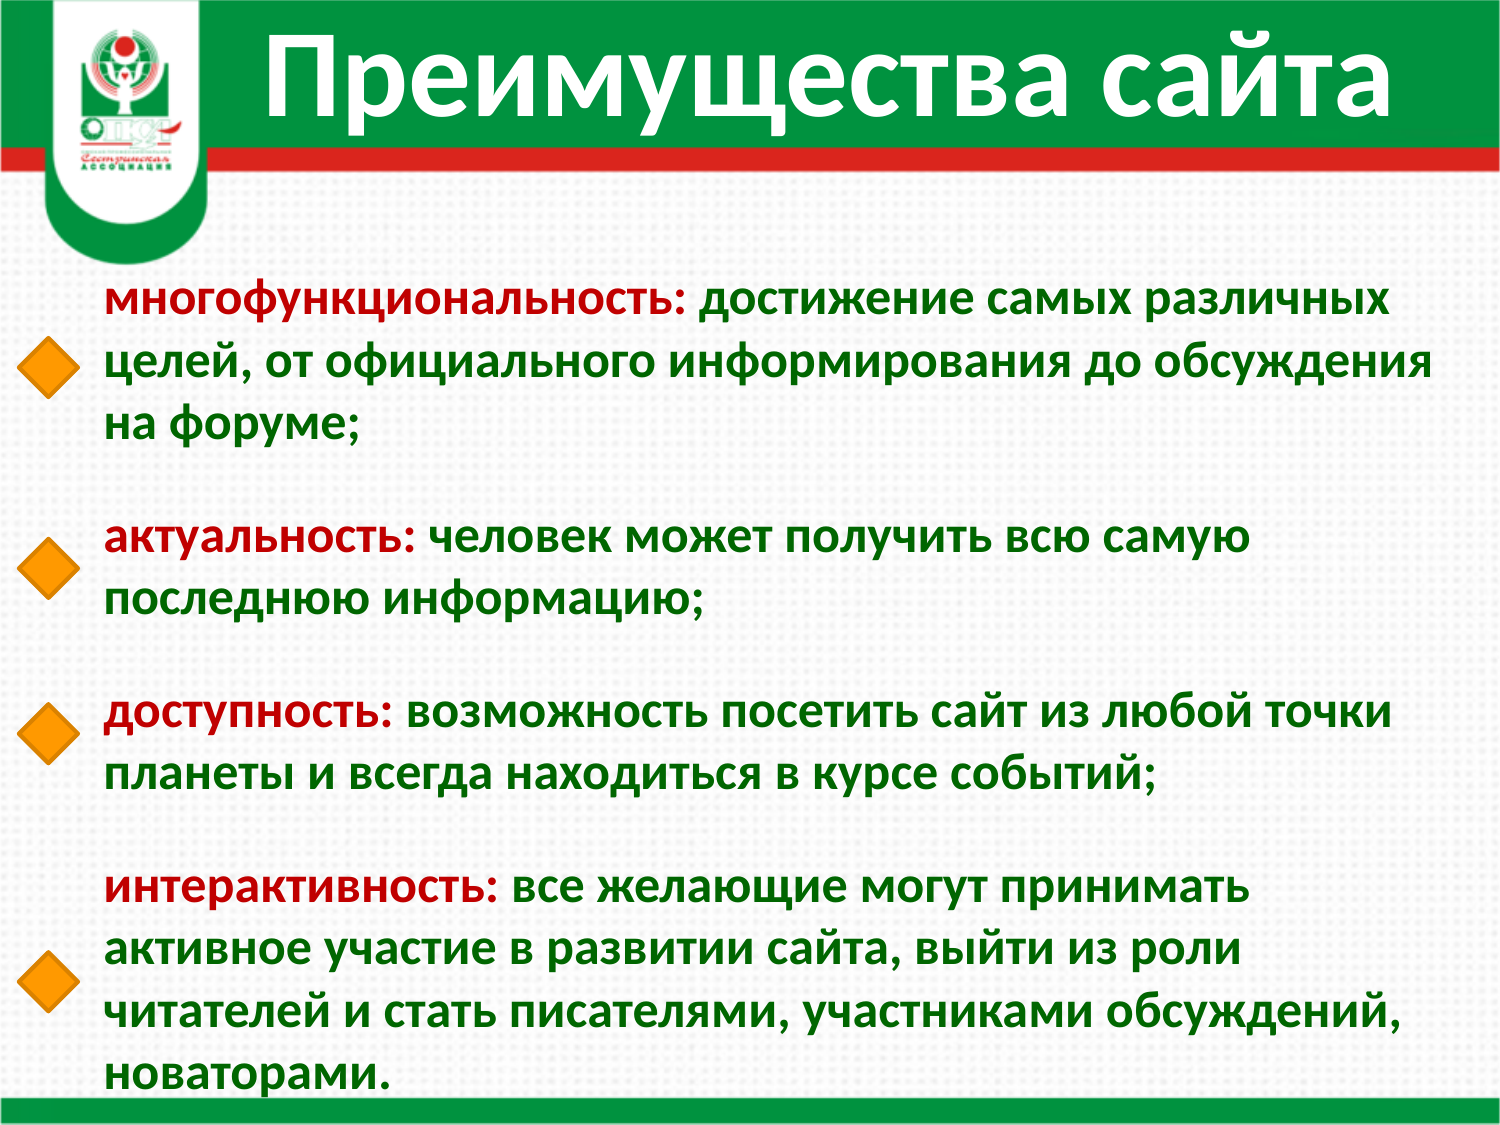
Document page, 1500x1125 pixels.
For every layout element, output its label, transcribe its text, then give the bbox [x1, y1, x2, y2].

text_box [16, 335, 81, 400]
text_box Преимущества сайта [247, 0, 1411, 149]
text_box [16, 950, 81, 1014]
picture [0, 0, 1500, 1125]
text_box [16, 536, 81, 600]
text_box многофункциональность: достижение самых различных целей, от официального информирования до обсуждения на форуме; актуальность: человек может получить всю самую последнюю информацию; доступность: возможность посетить сайт из любой точки планеты и всегда находиться в курсе событий; интерактивность: все желающие могут принимать активное участие в развитии сайта, выйти из роли читателей и стать писателями, участниками обсуждений, новаторами. [88, 255, 1471, 1108]
text_box [16, 702, 81, 766]
